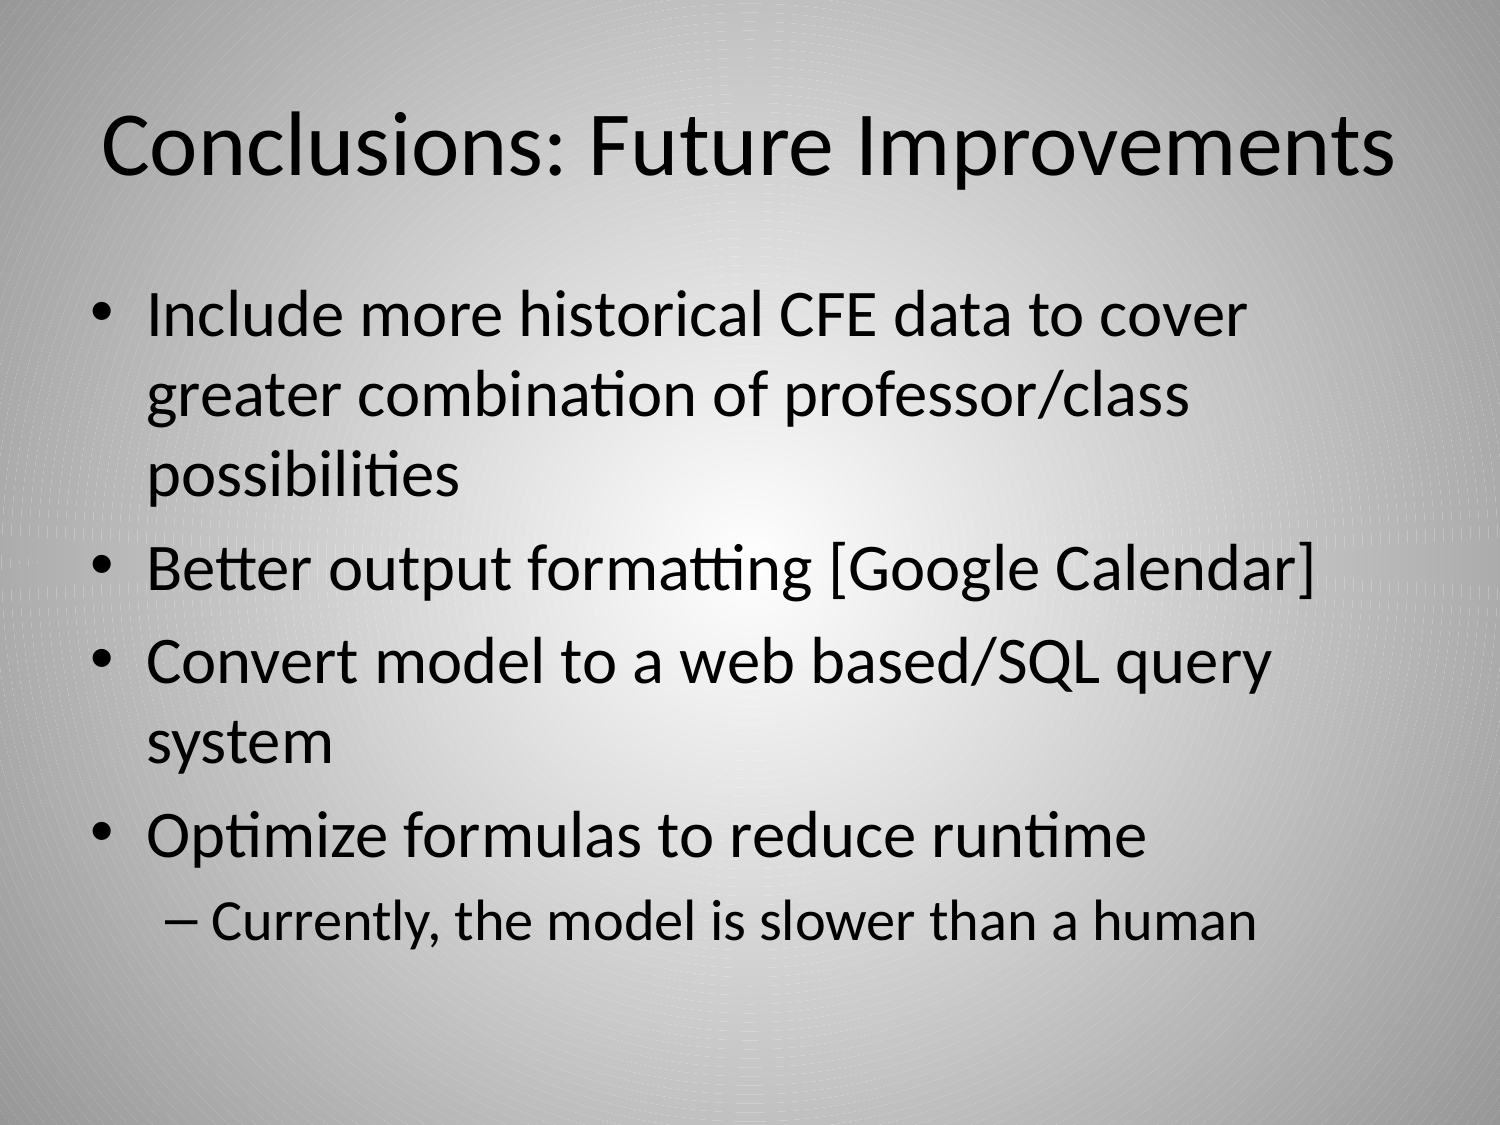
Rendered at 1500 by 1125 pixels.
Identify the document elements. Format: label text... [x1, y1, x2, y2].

title Conclusions: Future Improvements [75, 45, 1425, 233]
list Include more historical CFE data to cover greater combination of professor/class possibilities Better output formatting [Google Calendar] Convert model to a web based/SQL query system Optimize formulas to reduce runtime Currently, the model is slower than a human [75, 262, 1425, 1005]
